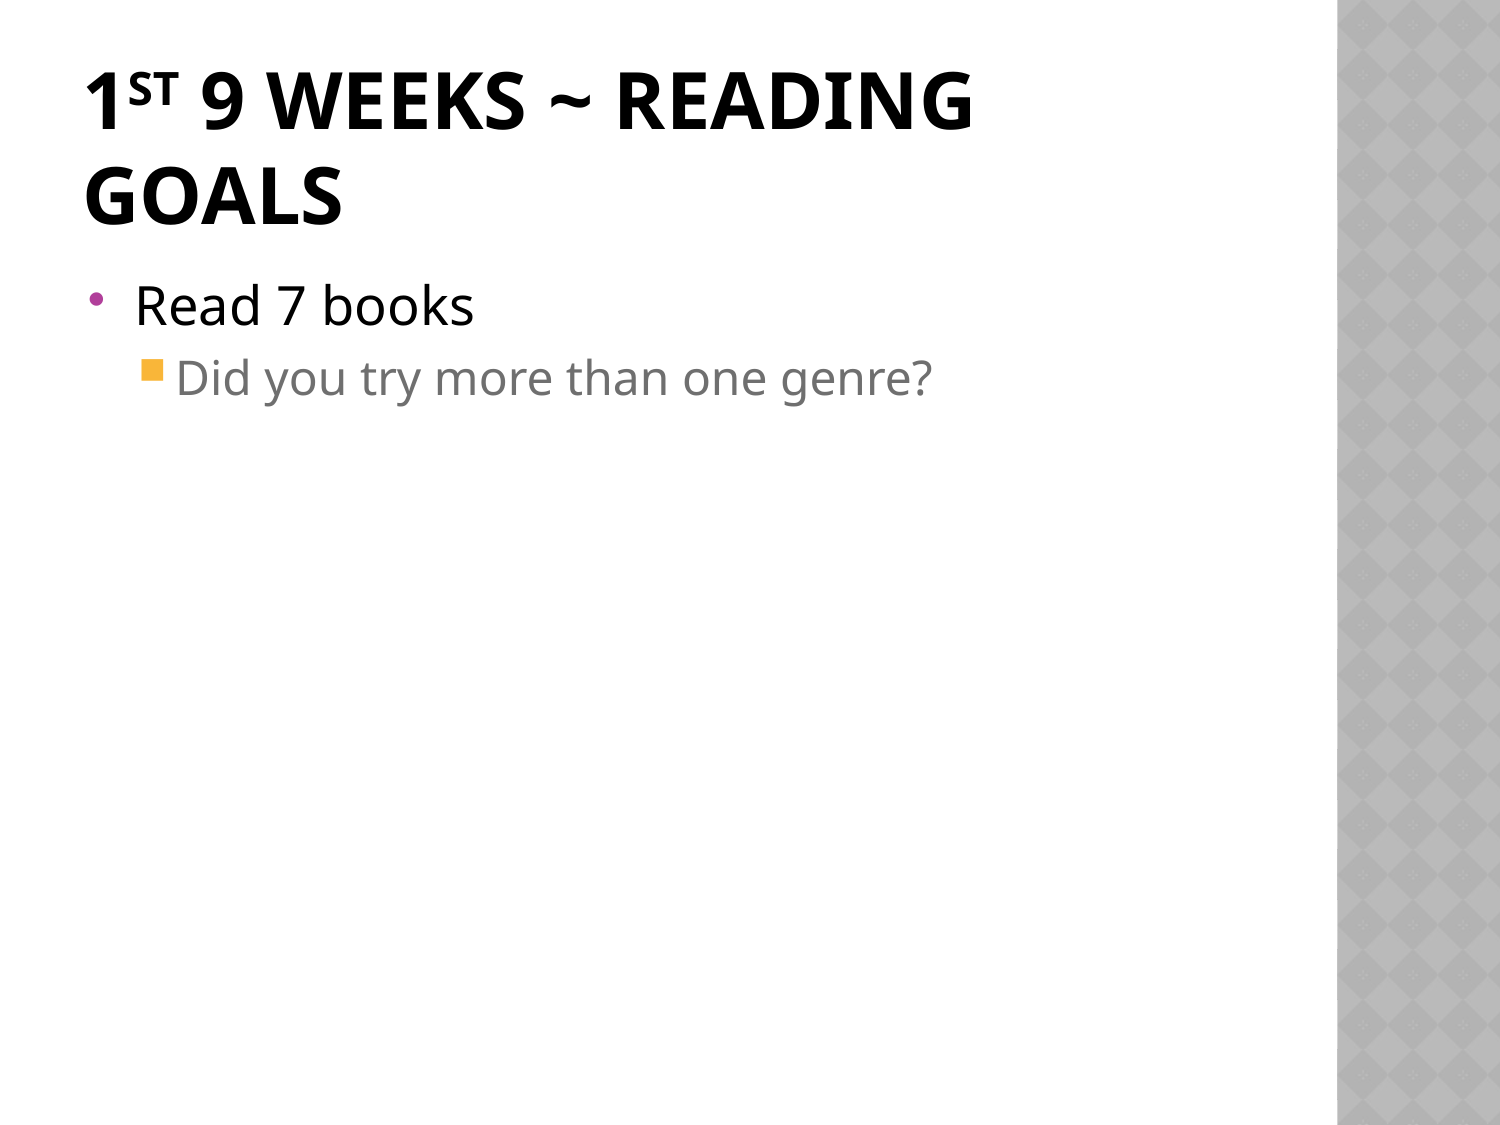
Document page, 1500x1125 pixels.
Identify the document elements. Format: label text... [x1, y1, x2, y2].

list Read 7 books Did you try more than one genre? [75, 264, 1263, 1059]
title 1st 9 Weeks ~ Reading Goals [75, 52, 1263, 240]
